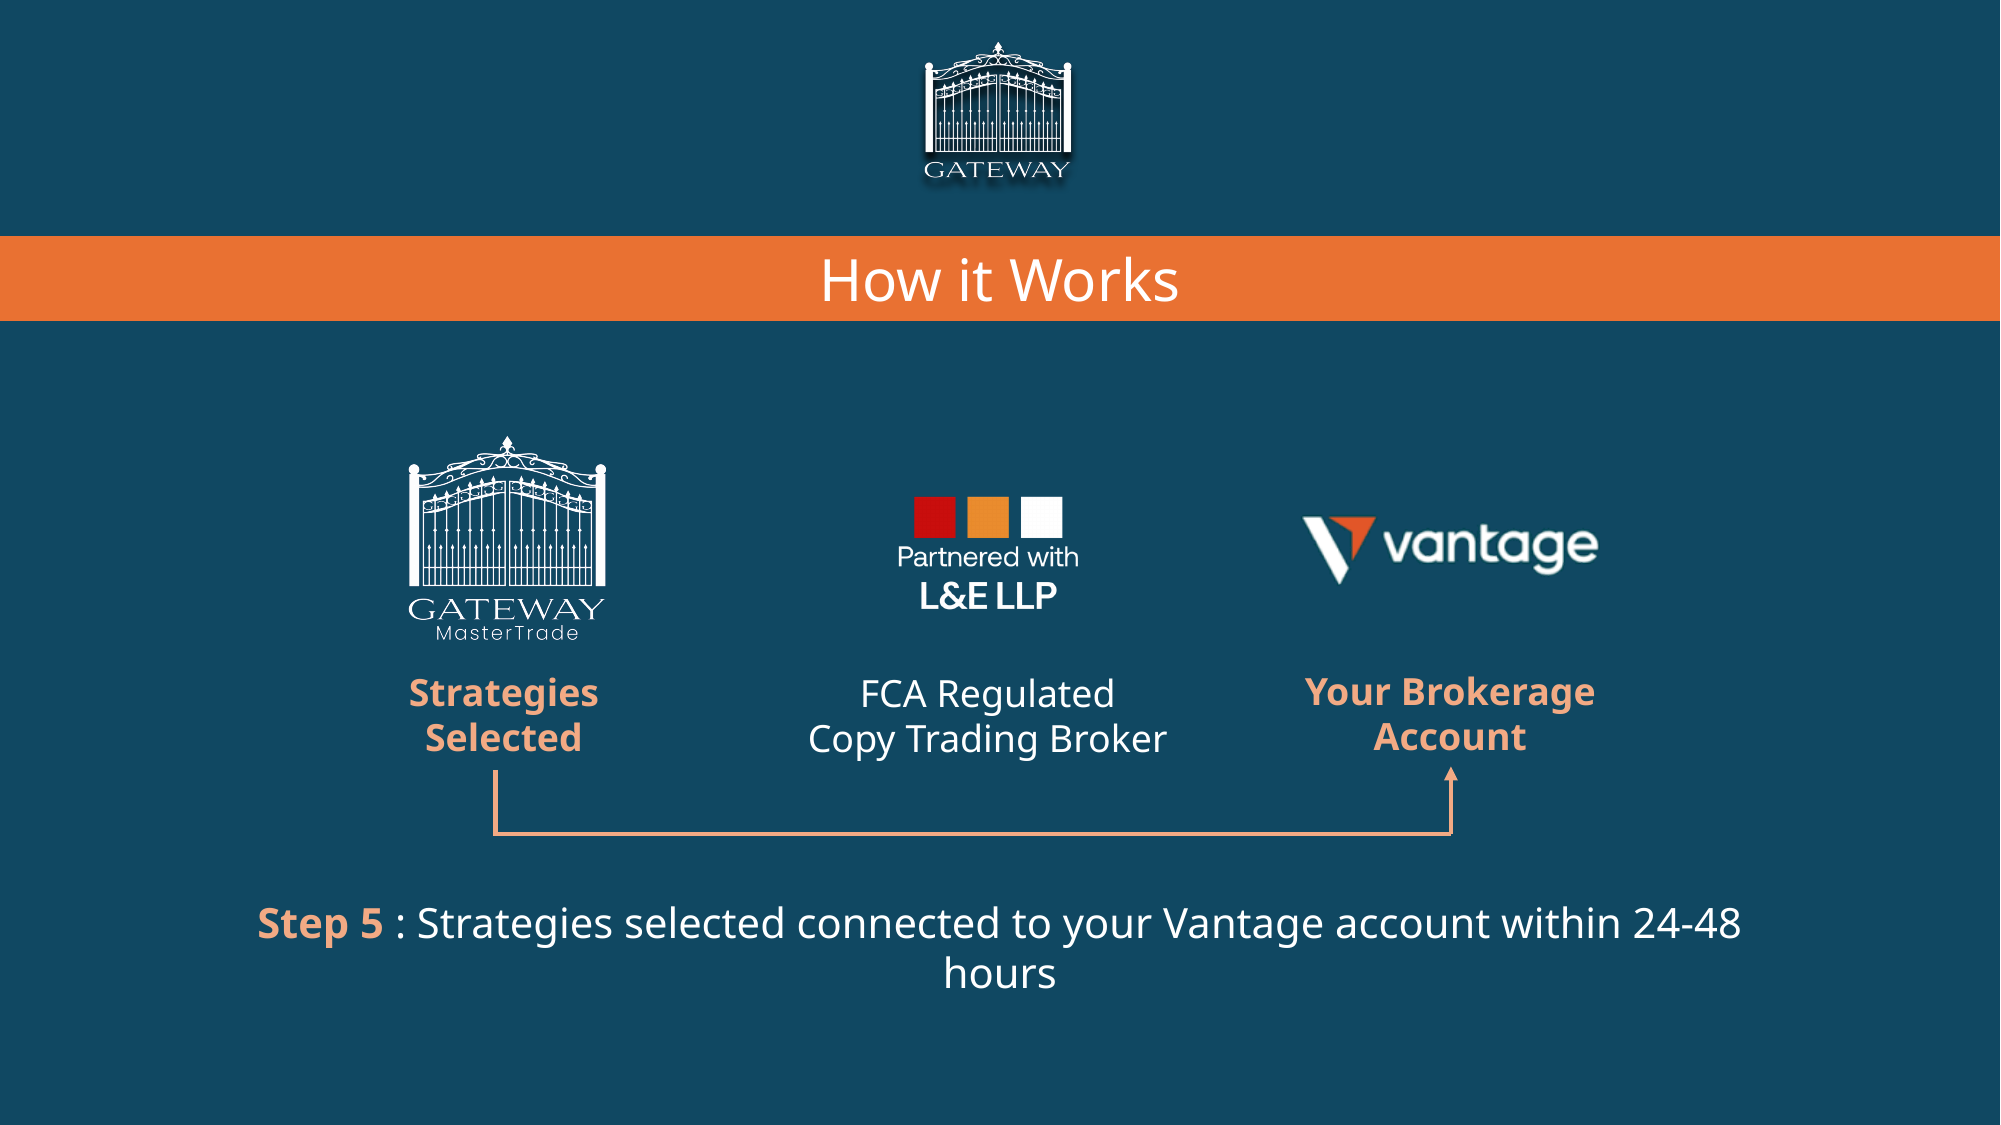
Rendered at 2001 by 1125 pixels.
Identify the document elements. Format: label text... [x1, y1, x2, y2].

picture [873, 478, 1103, 647]
text_box FCA Regulated Copy Trading Broker [793, 662, 1183, 767]
text_box Strategies Selected [394, 662, 615, 767]
picture [401, 432, 614, 645]
picture [910, 31, 1090, 186]
text_box Your Brokerage Account [1289, 660, 1611, 766]
text_box Step 5 : Strategies selected connected to your Vantage account within 24-48 hours [205, 889, 1794, 1005]
picture [1287, 462, 1614, 630]
text_box How it Works [0, 236, 2000, 321]
